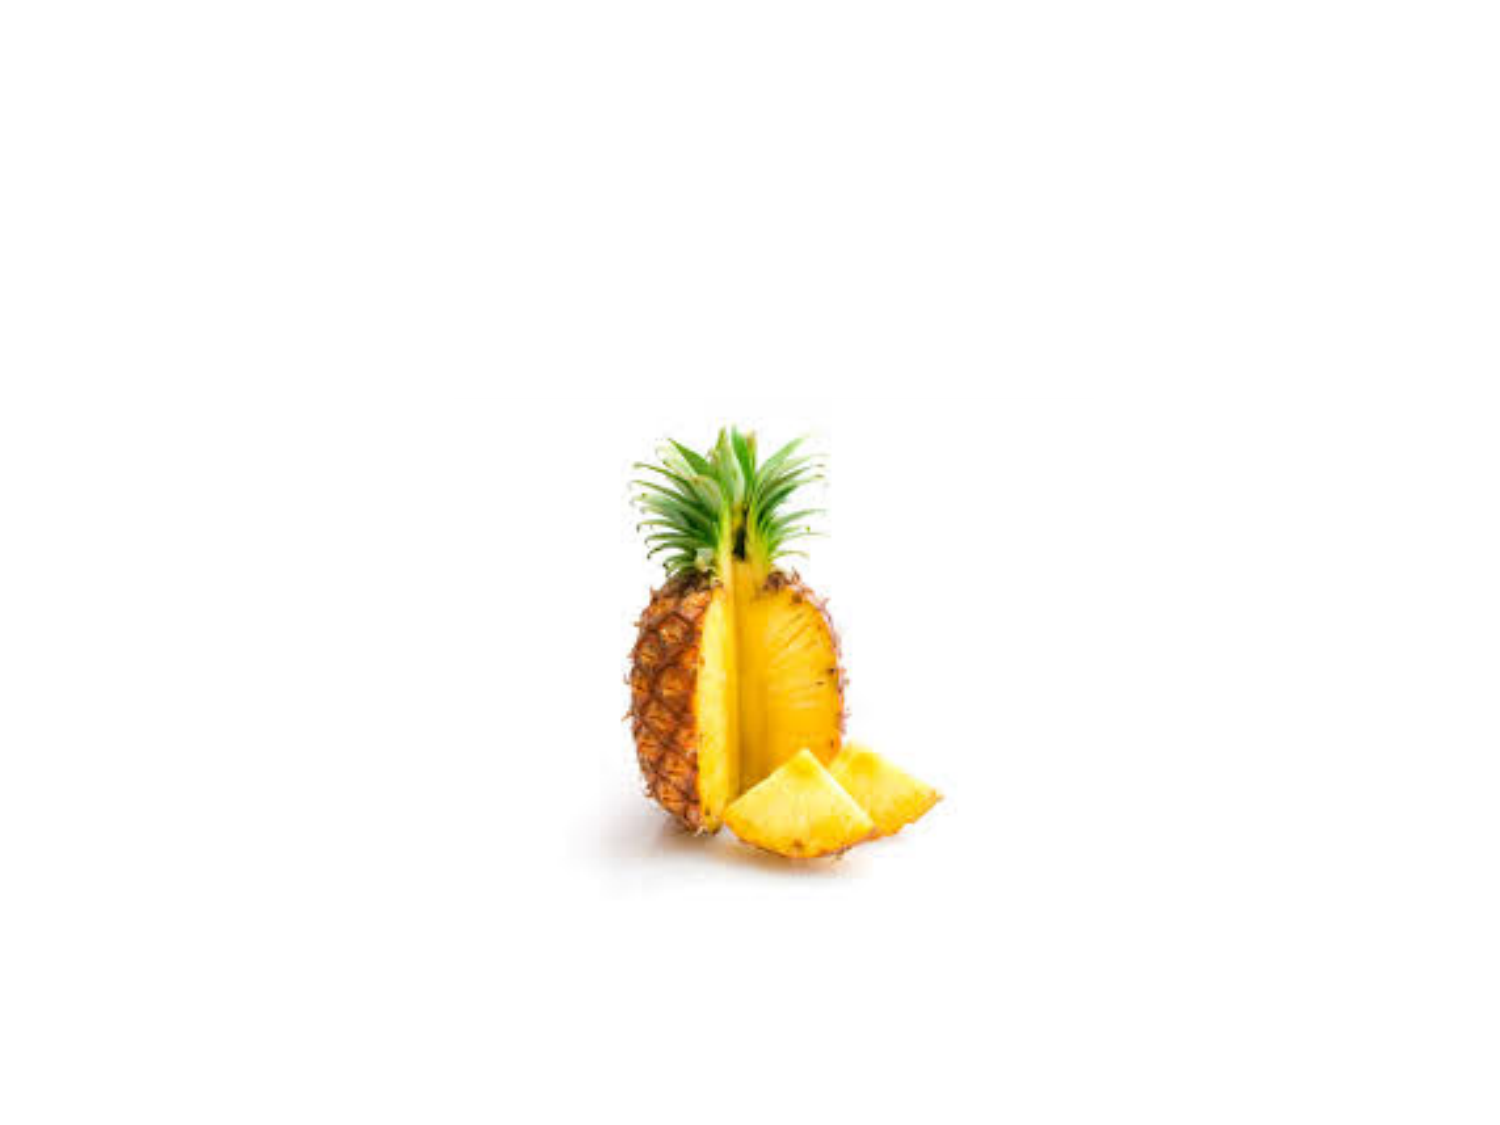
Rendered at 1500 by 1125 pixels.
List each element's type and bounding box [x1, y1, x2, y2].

list [454, 396, 1094, 937]
